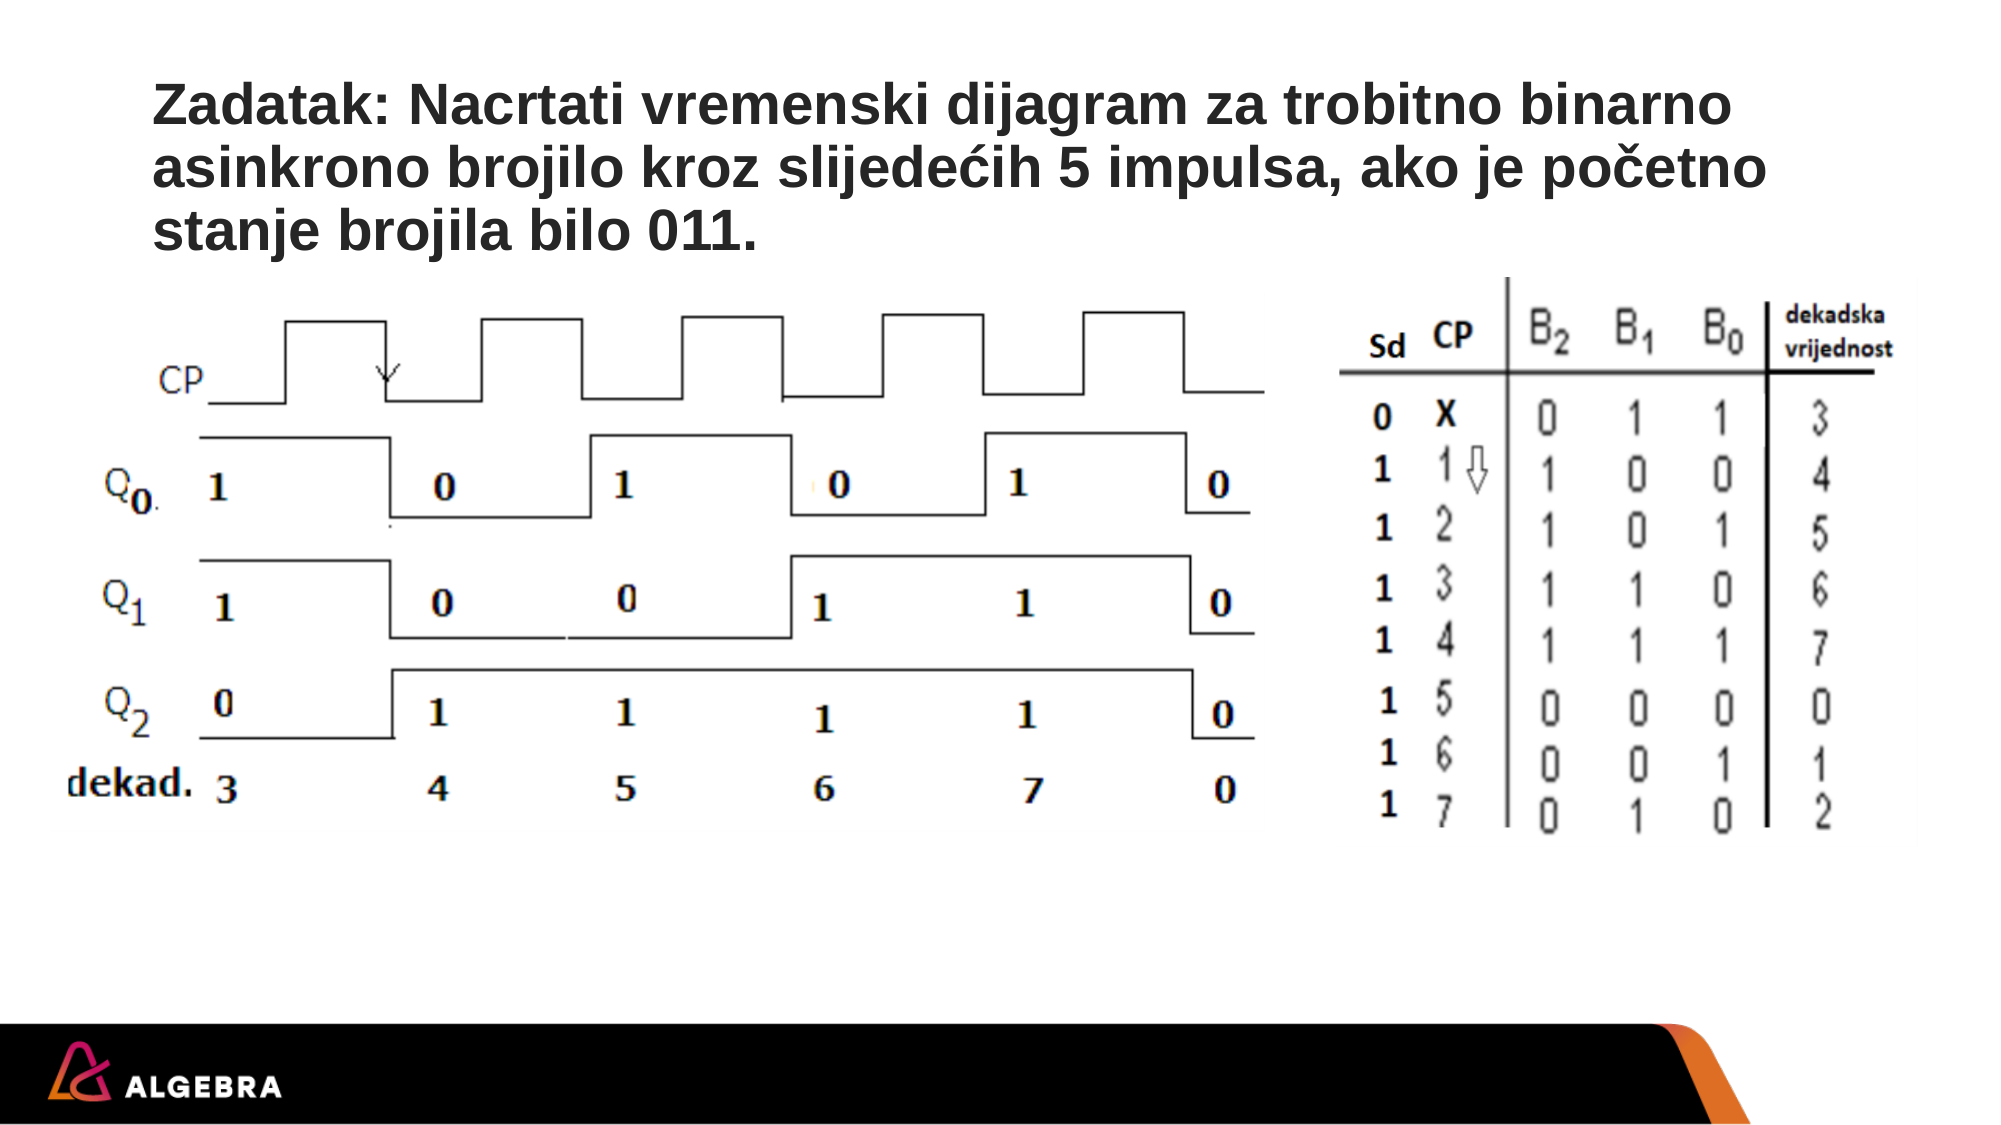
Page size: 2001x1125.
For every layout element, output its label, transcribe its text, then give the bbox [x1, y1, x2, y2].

picture [50, 292, 1266, 832]
picture [1337, 277, 1919, 848]
picture [0, 1023, 1958, 1125]
title Zadatak: Nacrtati vremenski dijagram za trobitno binarno asinkrono brojilo kroz slijedećih 5 impulsa, ako je početno stanje brojila bilo 011. [137, 59, 1863, 278]
